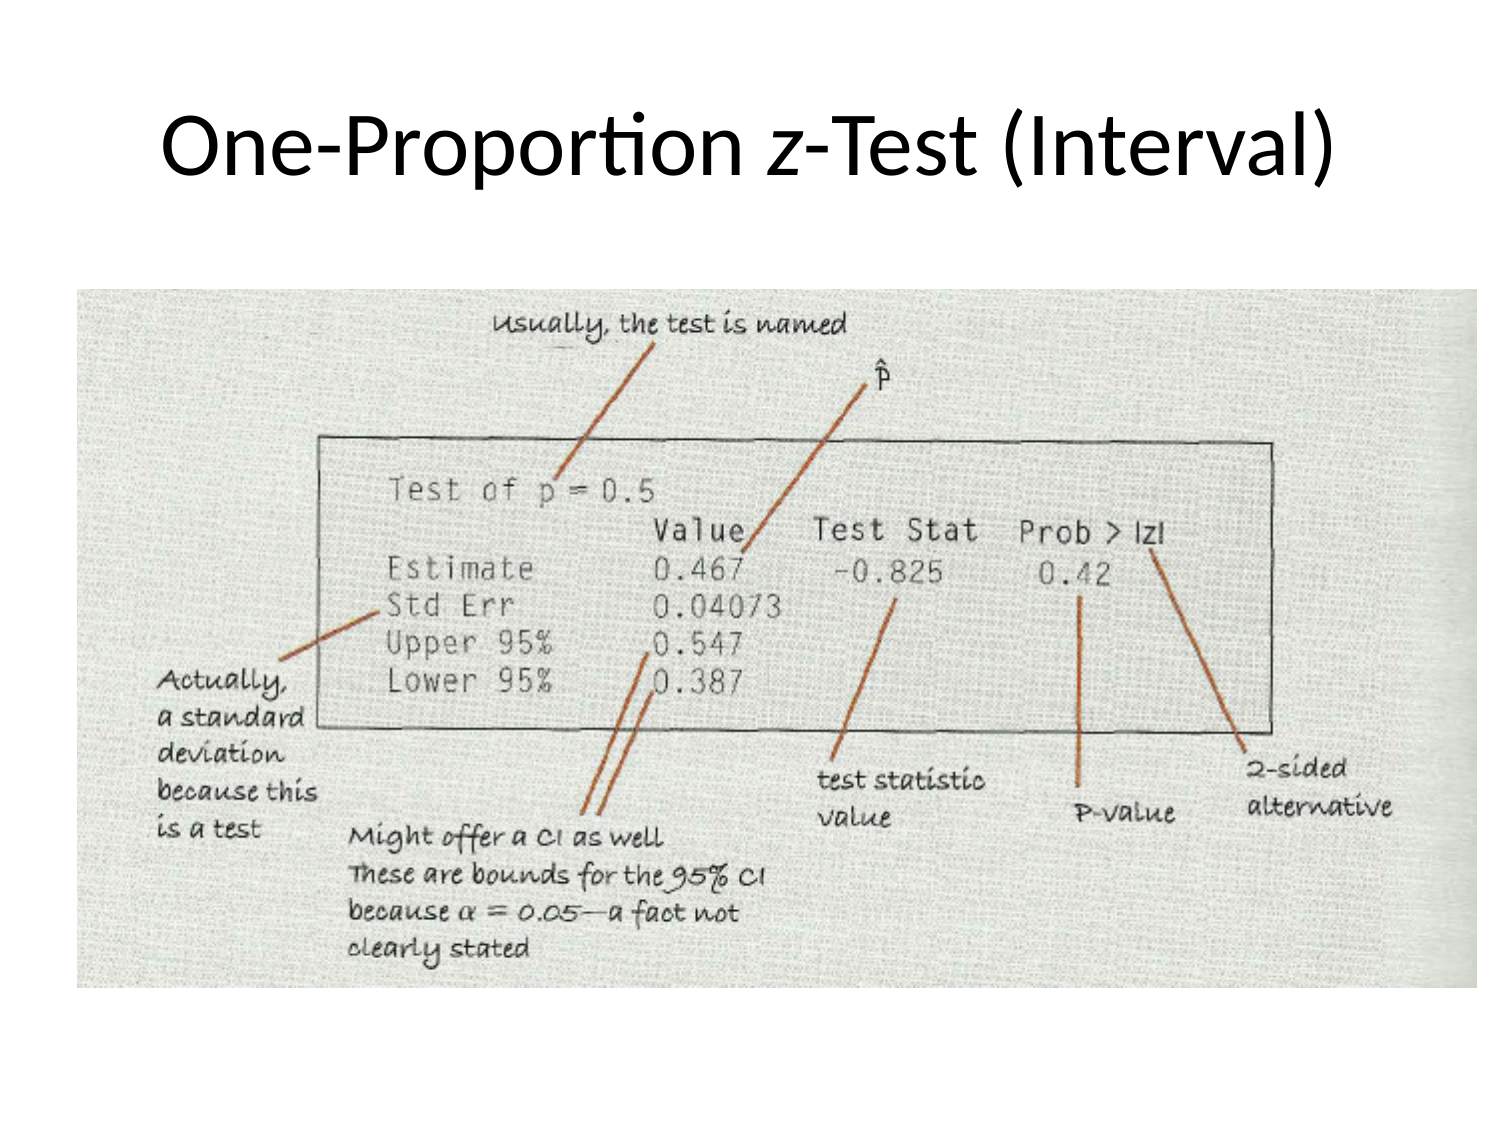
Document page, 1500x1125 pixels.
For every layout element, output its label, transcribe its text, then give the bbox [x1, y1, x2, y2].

picture [76, 288, 1477, 988]
title One-Proportion z-Test (Interval) [75, 45, 1425, 233]
